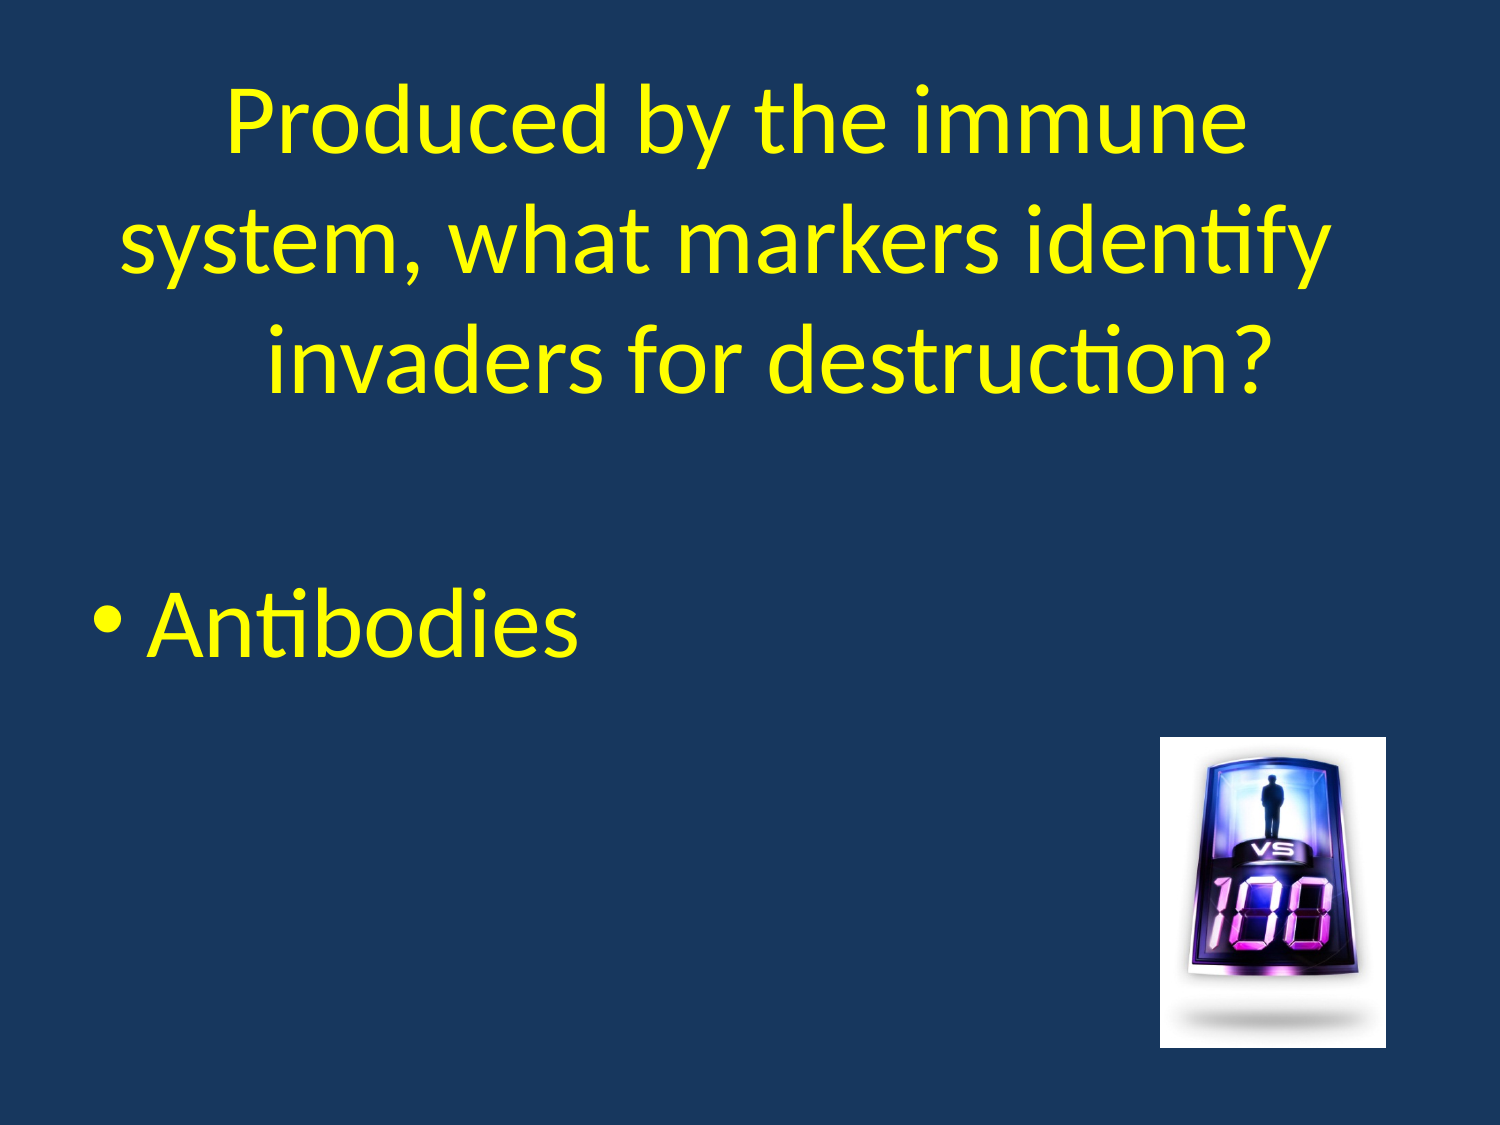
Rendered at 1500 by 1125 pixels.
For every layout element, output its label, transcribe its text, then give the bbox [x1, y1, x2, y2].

picture [1160, 737, 1386, 1049]
list Antibodies [75, 549, 1425, 725]
title Produced by the immune system, what markers identify invaders for destruction? [62, 200, 1413, 388]
